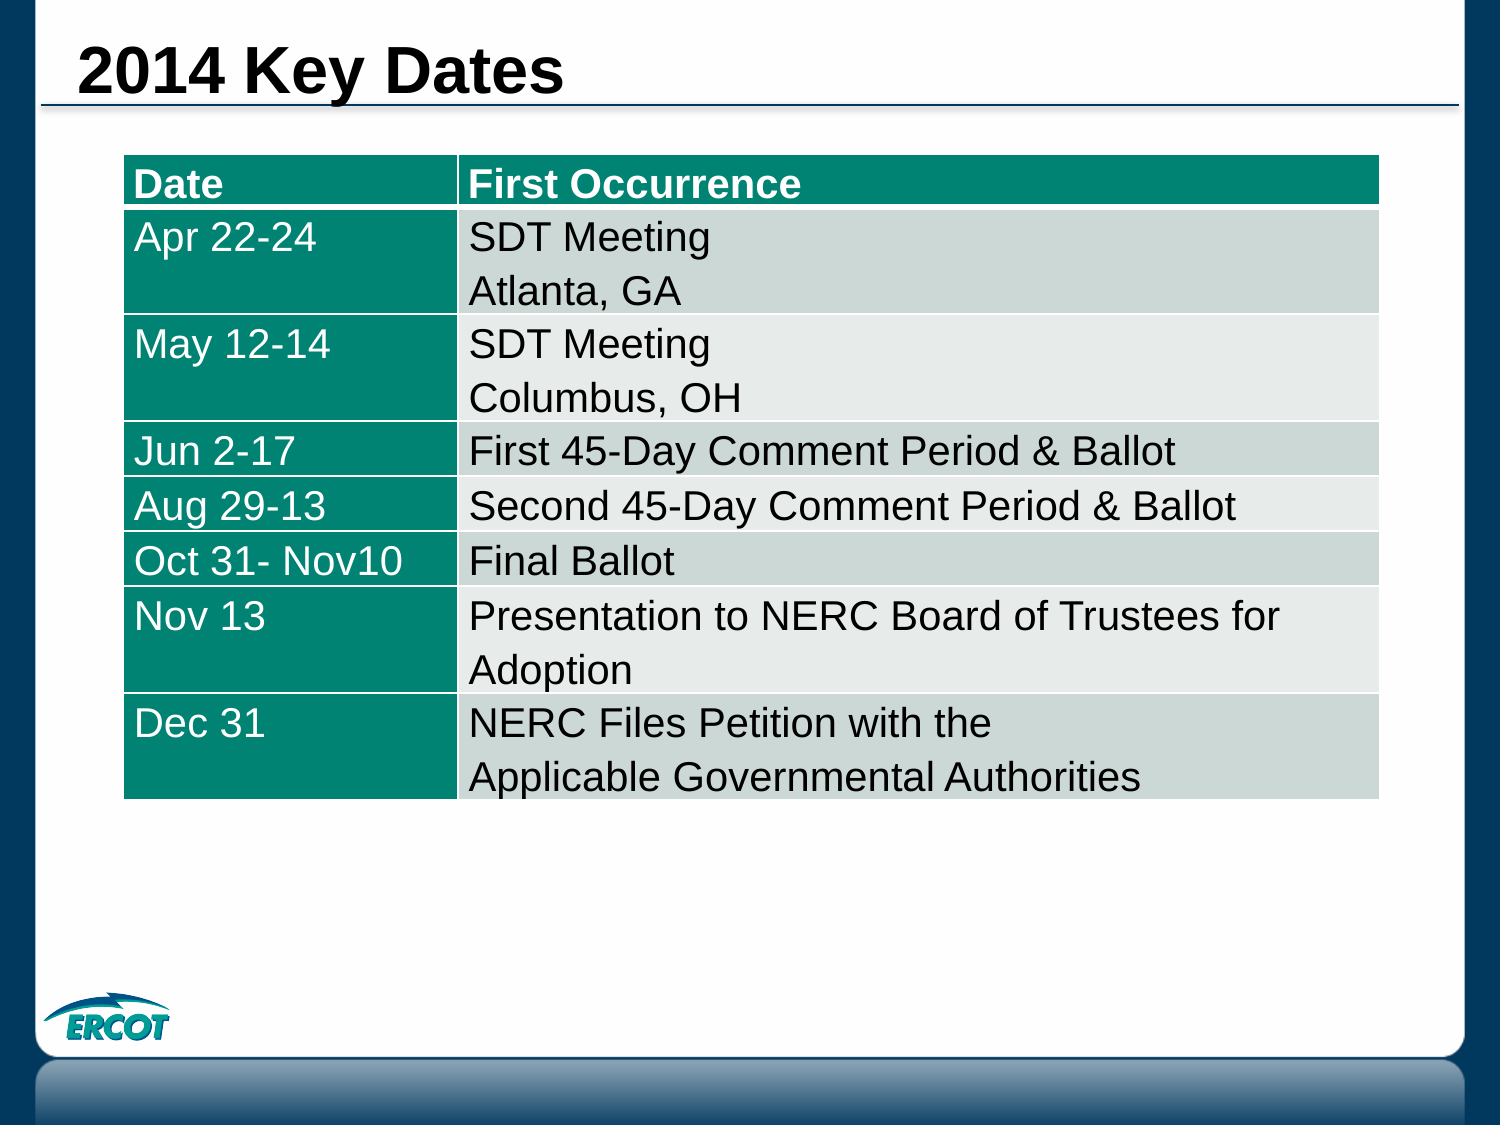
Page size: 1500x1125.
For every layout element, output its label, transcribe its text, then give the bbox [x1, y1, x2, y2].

table_cell May 12-14 [124, 315, 457, 420]
table_cell Nov 13 [124, 587, 457, 692]
title 2014 Key Dates [62, 29, 1448, 106]
table_cell Apr 22-24 [124, 210, 457, 313]
table_cell Aug 29-13 [124, 477, 457, 530]
table_cell Final Ballot [459, 532, 1379, 585]
table_header Date [124, 155, 457, 204]
table_header First Occurrence [459, 155, 1379, 204]
table_cell Oct 31- Nov10 [124, 532, 457, 585]
table_cell Dec 31 [124, 694, 457, 799]
table_cell SDT Meeting Atlanta, GA [459, 210, 1379, 313]
table_cell NERC Files Petition with the Applicable Governmental Authorities [459, 694, 1379, 799]
table_cell First 45-Day Comment Period & Ballot [459, 422, 1379, 475]
table_cell Second 45-Day Comment Period & Ballot [459, 477, 1379, 530]
picture [35, 0, 1465, 1125]
table_cell Presentation to NERC Board of Trustees for Adoption [459, 587, 1379, 692]
table_cell SDT Meeting Columbus, OH [459, 315, 1379, 420]
table_cell Jun 2-17 [124, 422, 457, 475]
